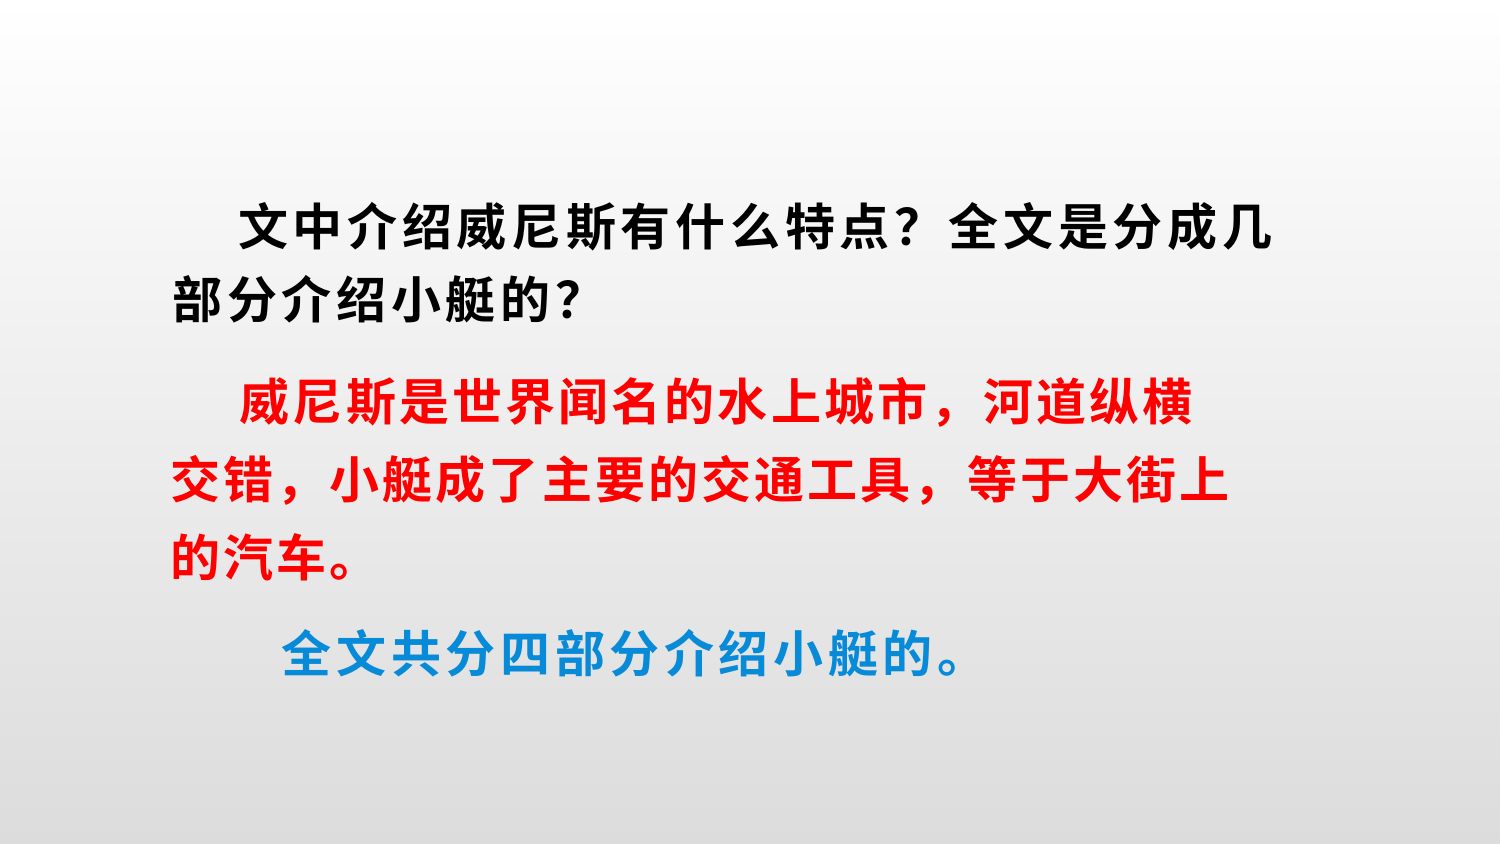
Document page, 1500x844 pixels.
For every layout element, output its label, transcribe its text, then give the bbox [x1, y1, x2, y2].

text_box 全文共分四部分介绍小艇的。 [270, 616, 1015, 688]
text_box 文中介绍威尼斯有什么特点？全文是分成几部分介绍小艇的？ [161, 169, 1324, 334]
text_box 威尼斯是世界闻名的水上城市，河道纵横交错，小艇成了主要的交通工具，等于大街上的汽车。 [158, 346, 1261, 592]
